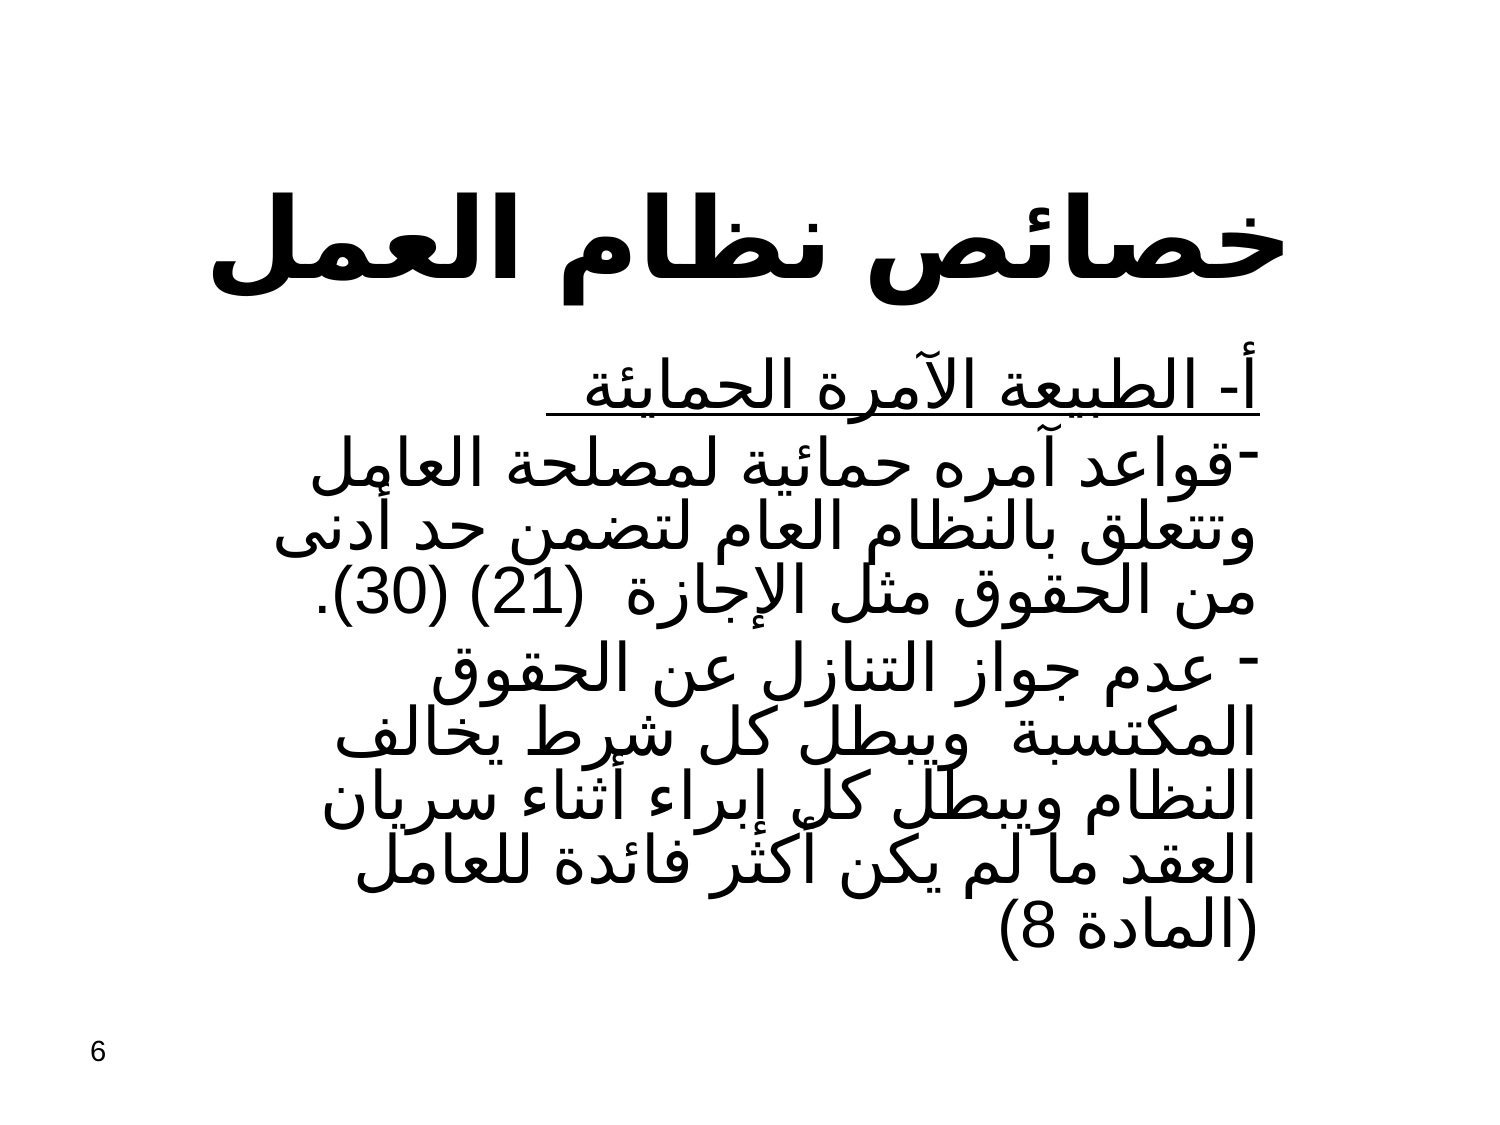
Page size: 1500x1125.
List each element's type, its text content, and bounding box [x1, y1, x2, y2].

title خصائص نظام العمل [112, 112, 1388, 354]
subtitle أ- الطبيعة الآمرة الحمايئة قواعد آمره حمائية لمصلحة العامل وتتعلق بالنظام العام لتضمن حد أدنى من الحقوق مثل الإجازة (21) (30). عدم جواز التنازل عن الحقوق المكتسبة ويبطل كل شرط يخالف النظام ويبطل كل إبراء أثناء سريان العقد ما لم يكن أكثر فائدة للعامل (المادة 8) [224, 349, 1276, 938]
slide_number 6 [74, 1024, 426, 1103]
